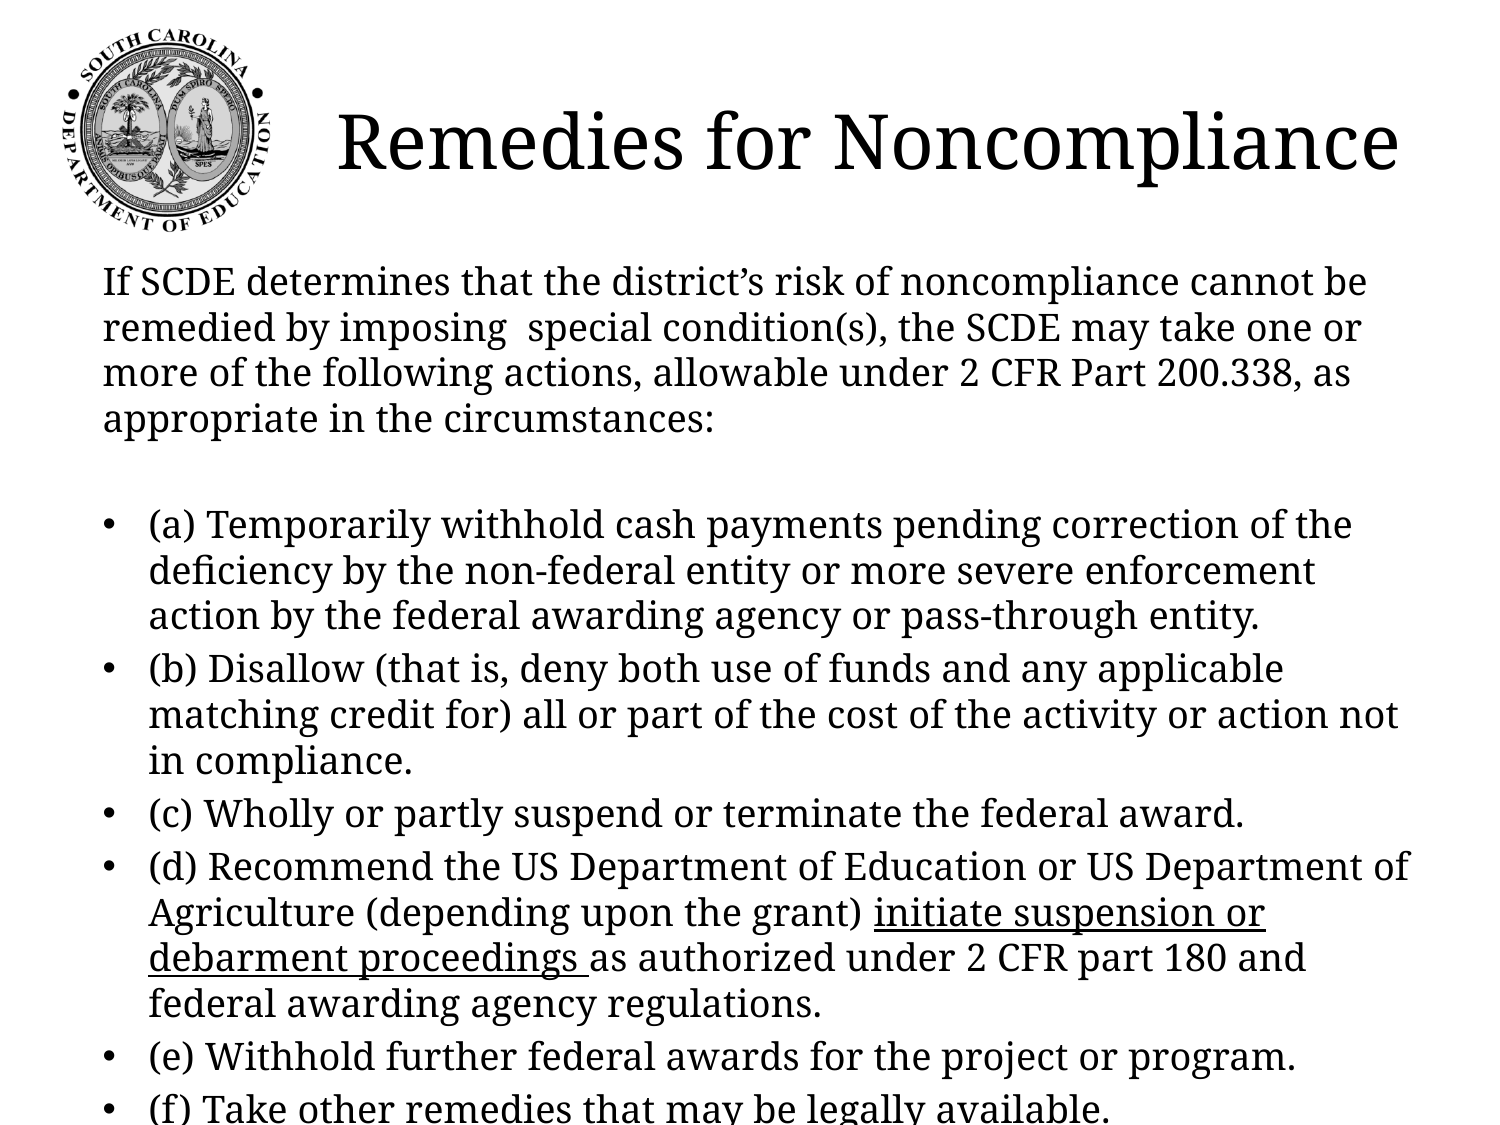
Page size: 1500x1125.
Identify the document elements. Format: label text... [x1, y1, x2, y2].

list If SCDE determines that the district’s risk of noncompliance cannot be remedied by imposing special condition(s), the SCDE may take one or more of the following actions, allowable under 2 CFR Part 200.338, as appropriate in the circumstances: (a) Temporarily withhold cash payments pending correction of the deficiency by the non-federal entity or more severe enforcement action by the federal awarding agency or pass-through entity. (b) Disallow (that is, deny both use of funds and any applicable matching credit for) all or part of the cost of the activity or action not in compliance. (c) Wholly or partly suspend or terminate the federal award. (d) Recommend the US Department of Education or US Department of Agriculture (depending upon the grant) initiate suspension or debarment proceedings as authorized under 2 CFR part 180 and federal awarding agency regulations. (e) Withhold further federal awards for the project or program. (f) Take other remedies that may be legally available. [87, 249, 1438, 1125]
picture [50, 24, 280, 238]
title Remedies for Noncompliance [312, 45, 1425, 233]
